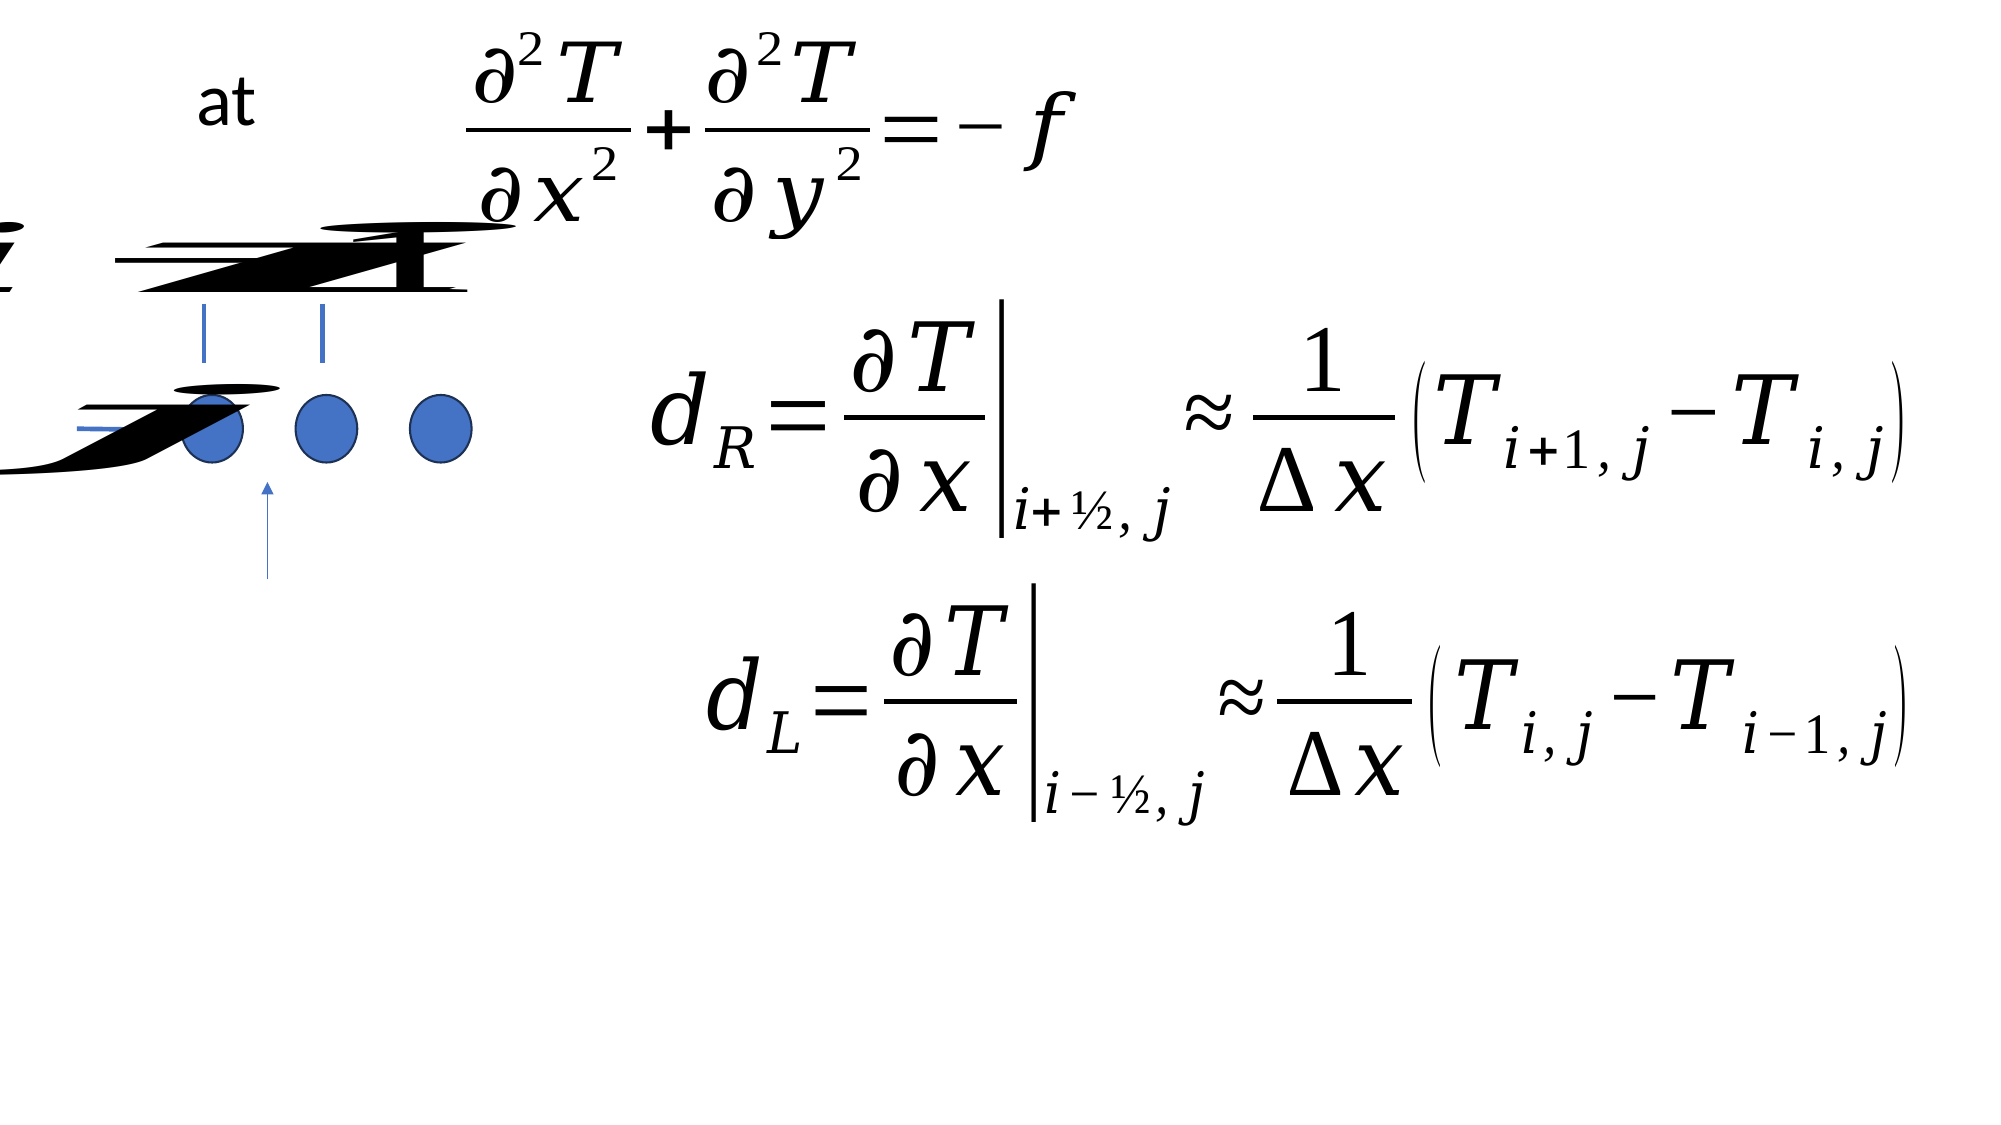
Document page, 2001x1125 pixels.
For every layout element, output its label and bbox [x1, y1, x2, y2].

text_box [0, 209, 603, 478]
